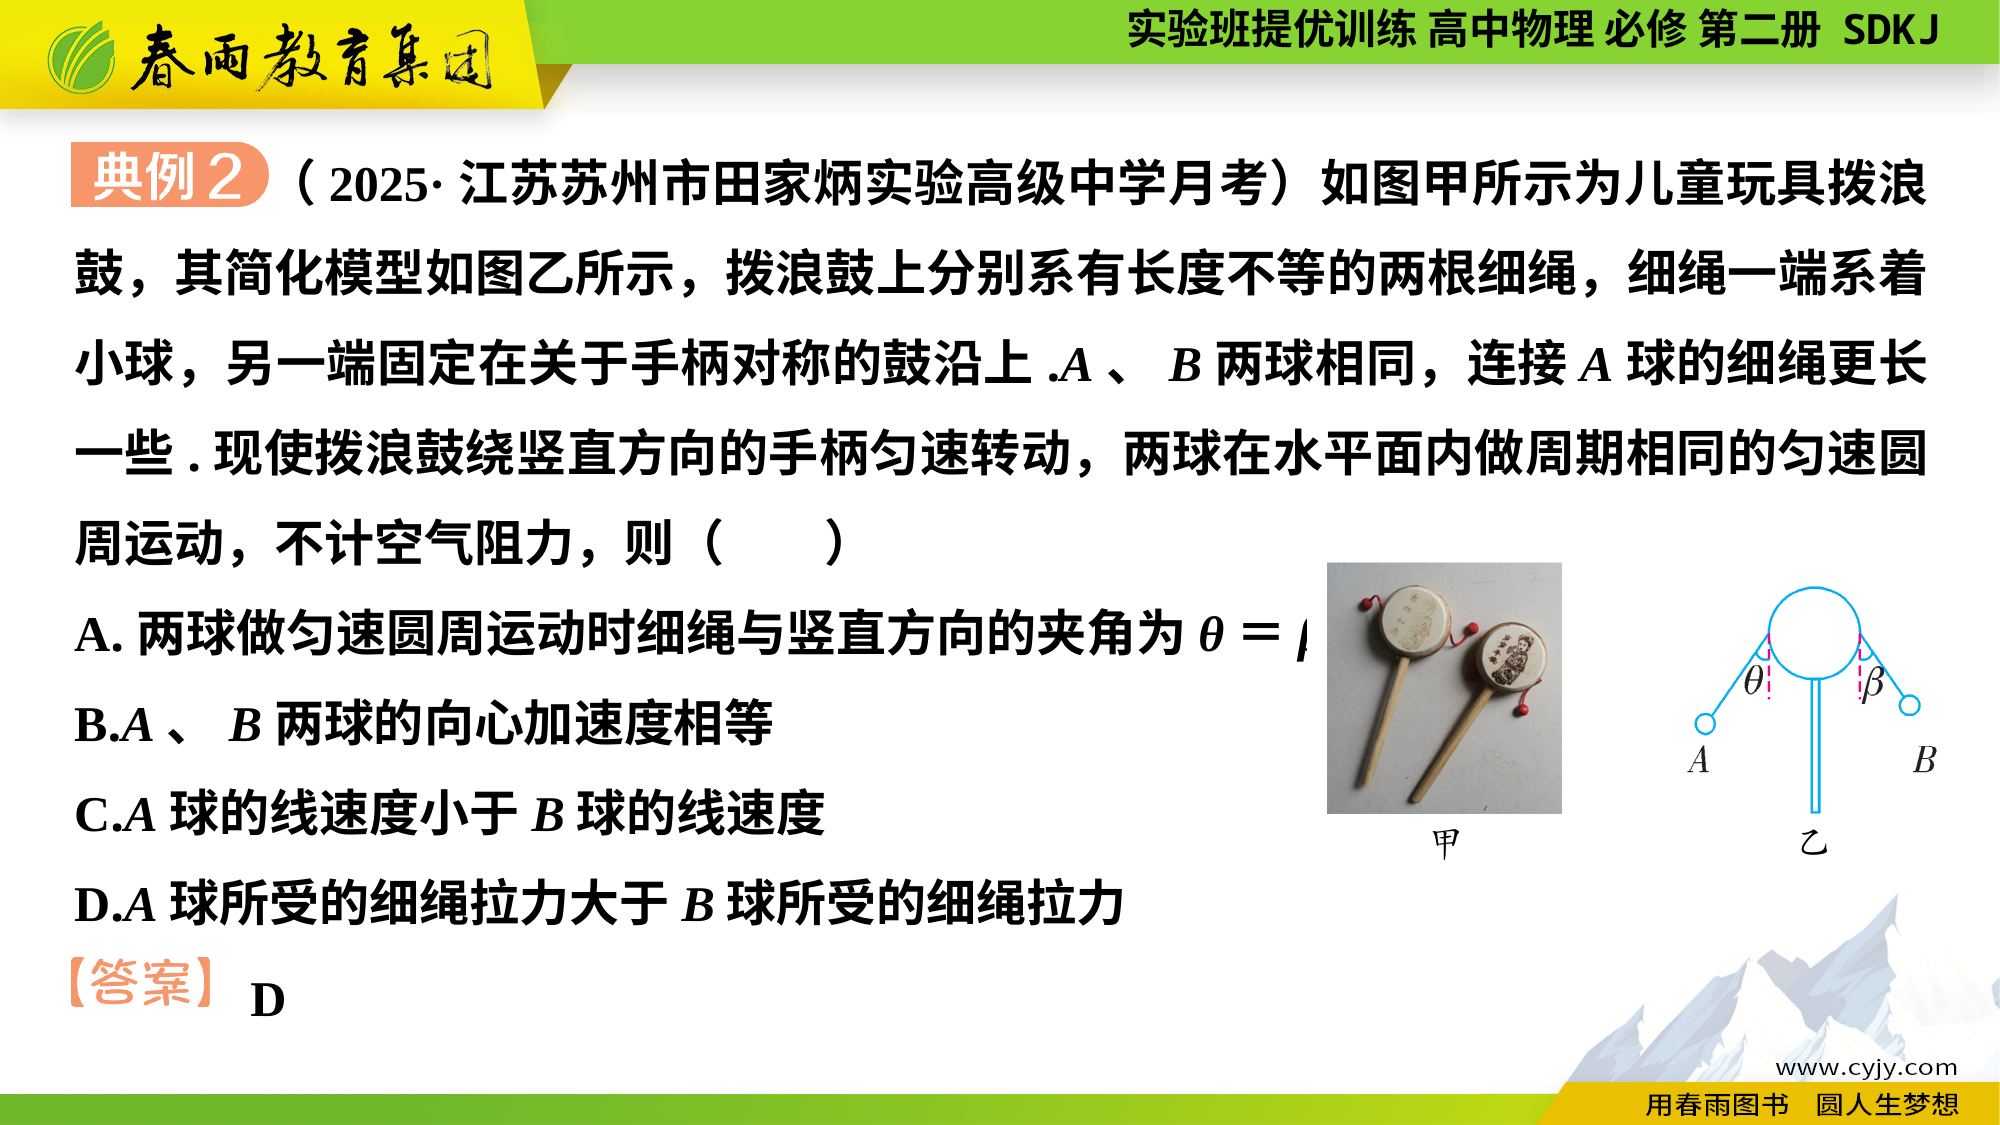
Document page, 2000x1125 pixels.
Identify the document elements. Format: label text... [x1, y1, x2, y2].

text_box D [235, 928, 302, 1034]
picture [0, 0, 2000, 1125]
list （2025·江苏苏州市田家炳实验高级中学月考）如图甲所示为儿童玩具拨浪鼓，其简化模型如图乙所示，拨浪鼓上分别系有长度不等的两根细绳，细绳一端系着小球，另一端固定在关于手柄对称的鼓沿上.A、B两球相同，连接A球的细绳更长一些.现使拨浪鼓绕竖直方向的手柄匀速转动，两球在水平面内做周期相同的匀速圆周运动，不计空气阻力，则（ ） A.两球做匀速圆周运动时细绳与竖直方向的夹角为θ＝β B.A、B两球的向心加速度相等 C.A球的线速度小于B球的线速度 D.A球所受的细绳拉力大于B球所受的细绳拉力 [59, 113, 1944, 947]
